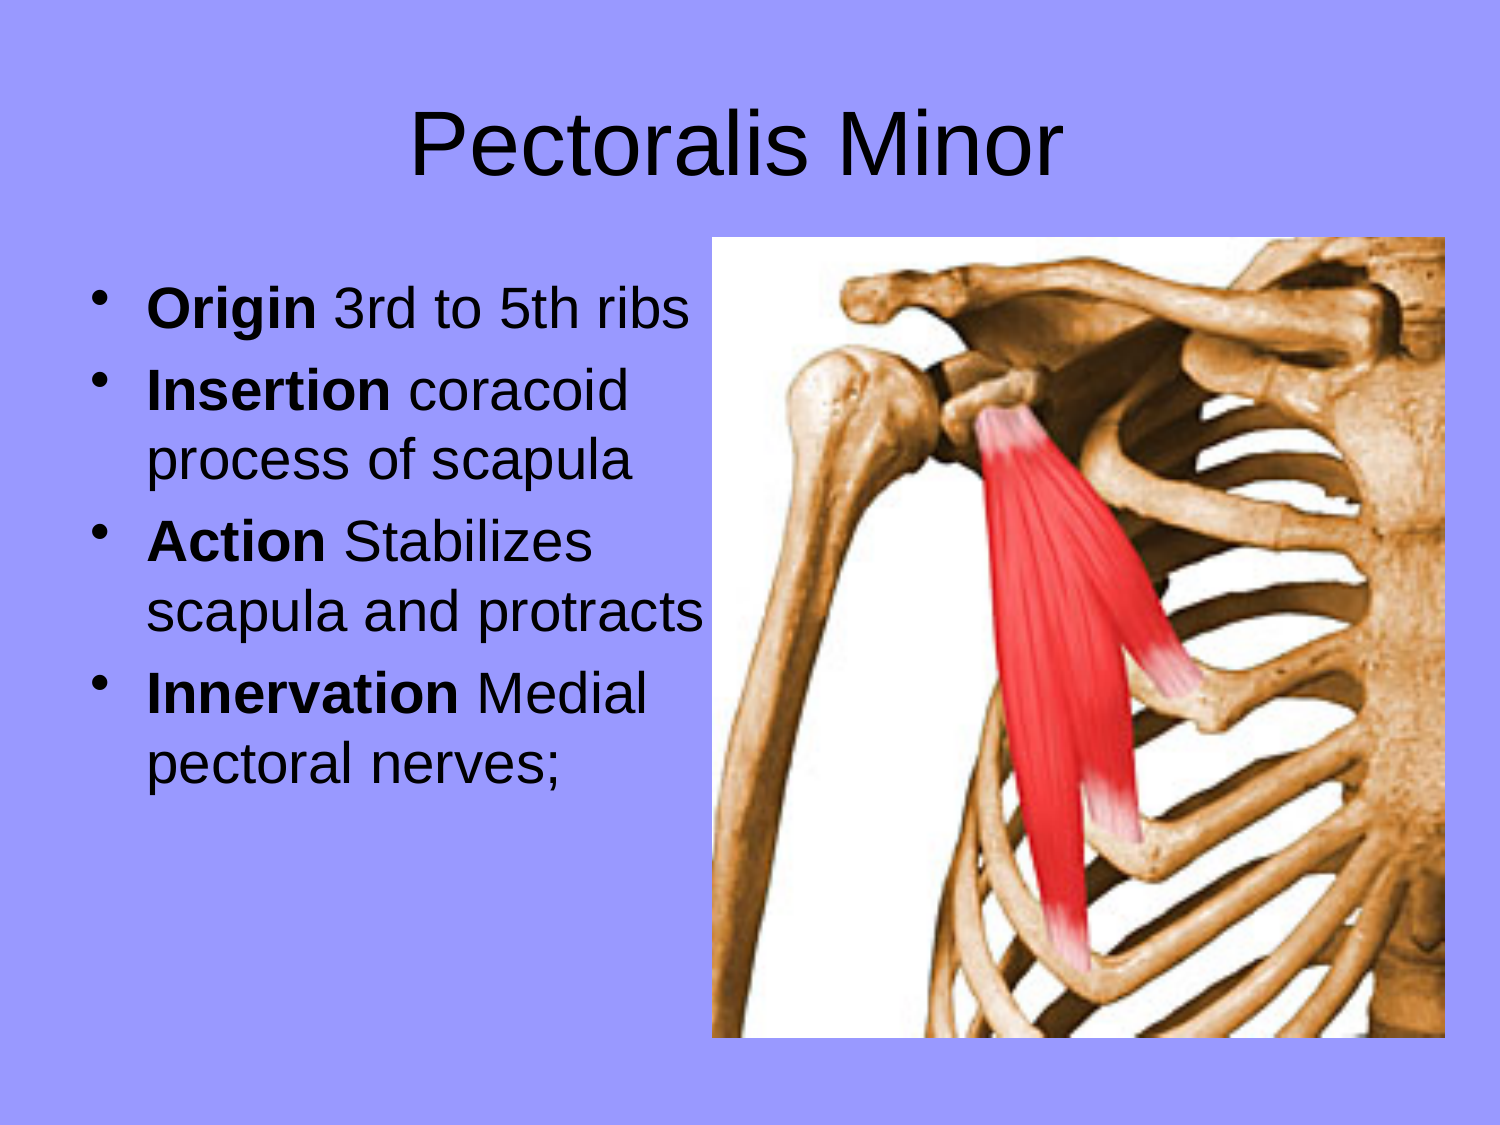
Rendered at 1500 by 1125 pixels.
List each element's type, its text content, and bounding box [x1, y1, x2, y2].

title Pectoralis Minor [75, 45, 1425, 233]
list Origin 3rd to 5th ribs Insertion coracoid process of scapula Action Stabilizes scapula and protracts Innervation Medial pectoral nerves; [75, 262, 707, 1005]
picture [712, 237, 1445, 1038]
